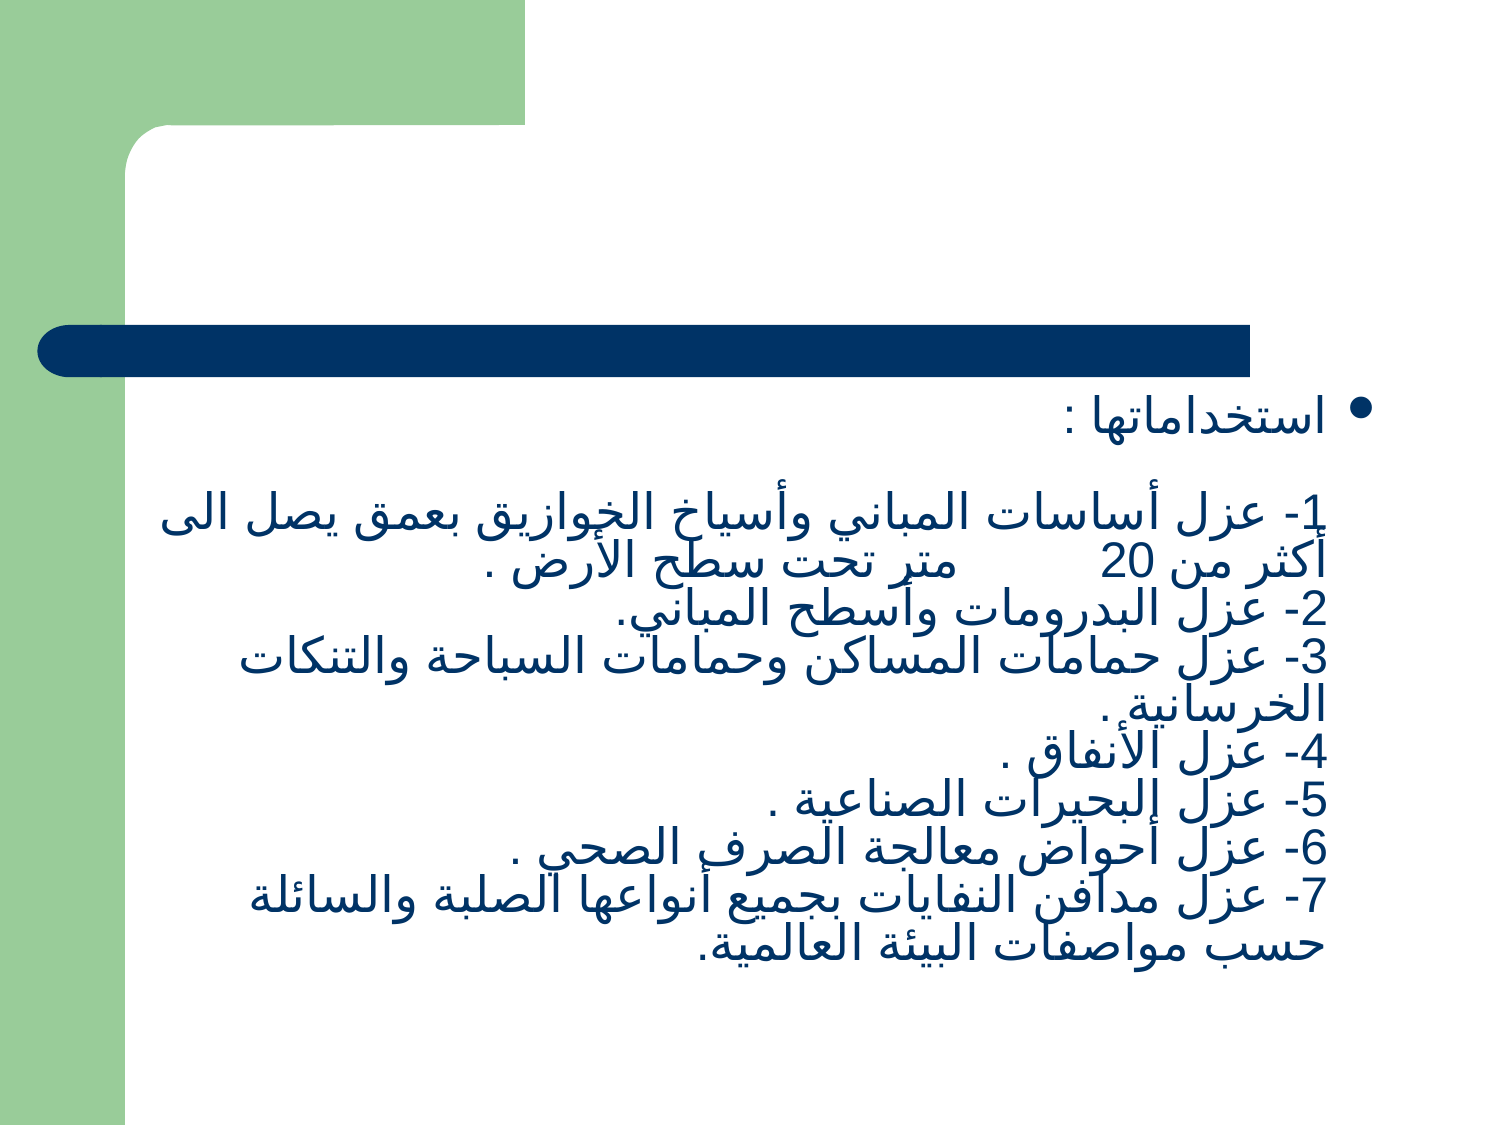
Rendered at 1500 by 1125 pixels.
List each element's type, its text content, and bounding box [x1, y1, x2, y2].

list استخداماتها : 1- عزل أساسات المباني وأسياخ الخوازيق بعمق يصل الى أكثر من 20 متر تحت سطح الأرض . 2- عزل البدرومات وأسطح المباني. 3- عزل حمامات المساكن وحمامات السباحة والتنكات الخرسانية . 4- عزل الأنفاق . 5- عزل البحيرات الصناعية . 6- عزل أحواض معالجة الصرف الصحي . 7- عزل مدافن النفايات بجميع أنواعها الصلبة والسائلة حسب مواصفات البيئة العالمية. [137, 387, 1400, 999]
